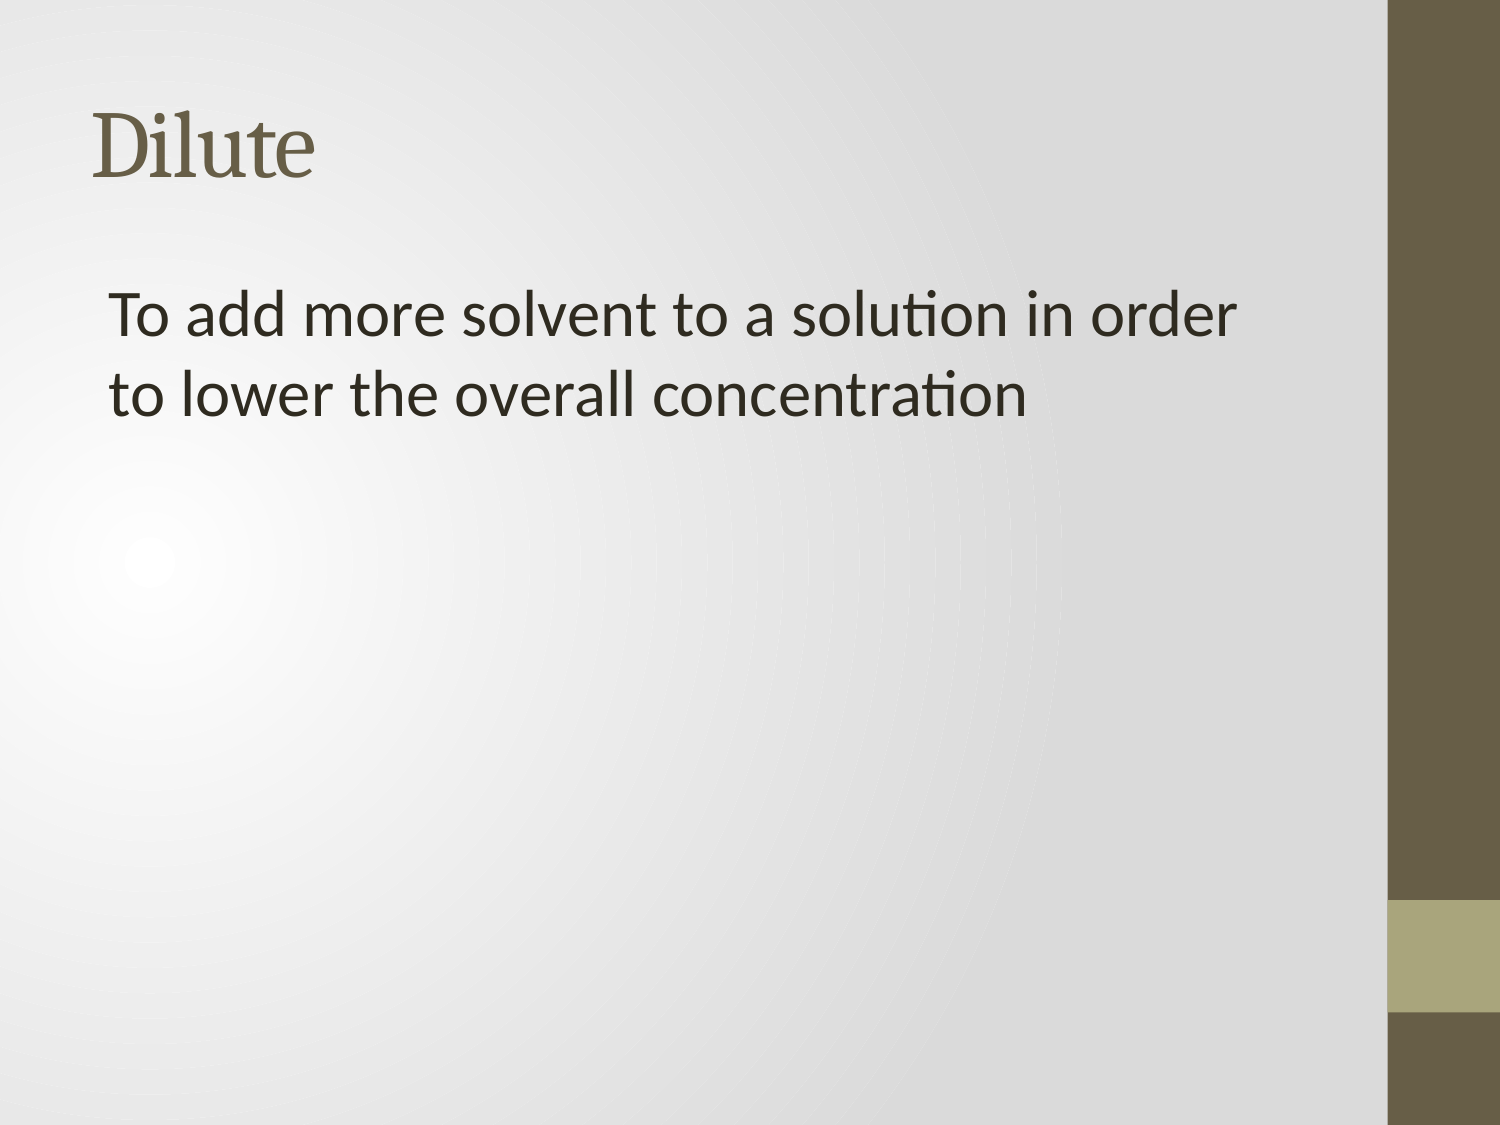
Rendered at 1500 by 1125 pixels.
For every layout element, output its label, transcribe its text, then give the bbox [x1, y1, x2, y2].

title Dilute [75, 45, 1325, 233]
list To add more solvent to a solution in order to lower the overall concentration [75, 262, 1325, 1050]
